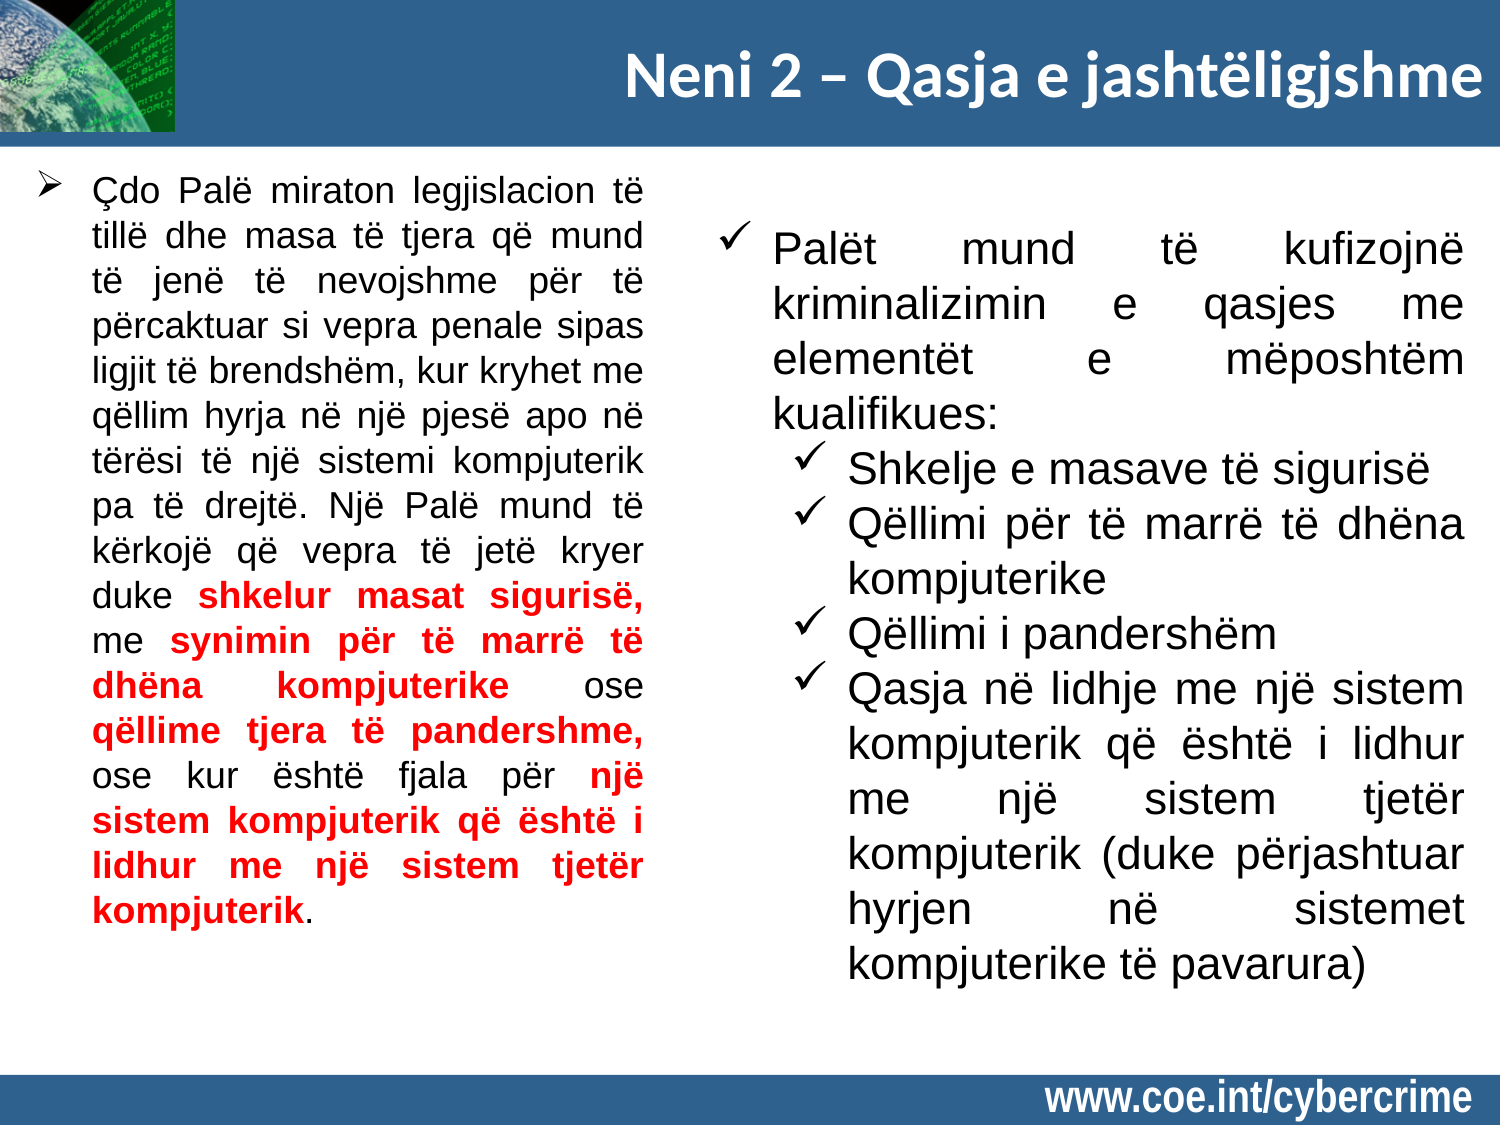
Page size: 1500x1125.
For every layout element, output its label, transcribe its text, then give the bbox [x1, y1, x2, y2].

text_box Çdo Palë miraton legjislacion të tillë dhe masa të tjera që mund të jenë të nevojshme për të përcaktuar si vepra penale sipas ligjit të brendshëm, kur kryhet me qëllim hyrja në një pjesë apo në tërësi të një sistemi kompjuterik pa të drejtë. Një Palë mund të kërkojë që vepra të jetë kryer duke shkelur masat sigurisë, me synimin për të marrë të dhëna kompjuterike ose qëllime tjera të pandershme, ose kur është fjala për një sistem kompjuterik që është i lidhur me një sistem tjetër kompjuterik. [20, 158, 659, 938]
text_box [0, 1073, 1030, 1125]
text_box Palët mund të kufizojnë kriminalizimin e qasjes me elementët e mëposhtëm kualifikues: Shkelje e masave të sigurisë Qëllimi për të marrë të dhëna kompjuterike Qëllimi i pandershëm Qasja në lidhje me një sistem kompjuterik që është i lidhur me një sistem tjetër kompjuterik (duke përjashtuar hyrjen në sistemet kompjuterike të pavarura) [701, 211, 1480, 996]
picture [0, 0, 175, 132]
text_box Neni 2 – Qasja e jashtëligjshme [0, 0, 1500, 149]
text_box www.coe.int/cybercrime [1030, 1059, 1500, 1125]
